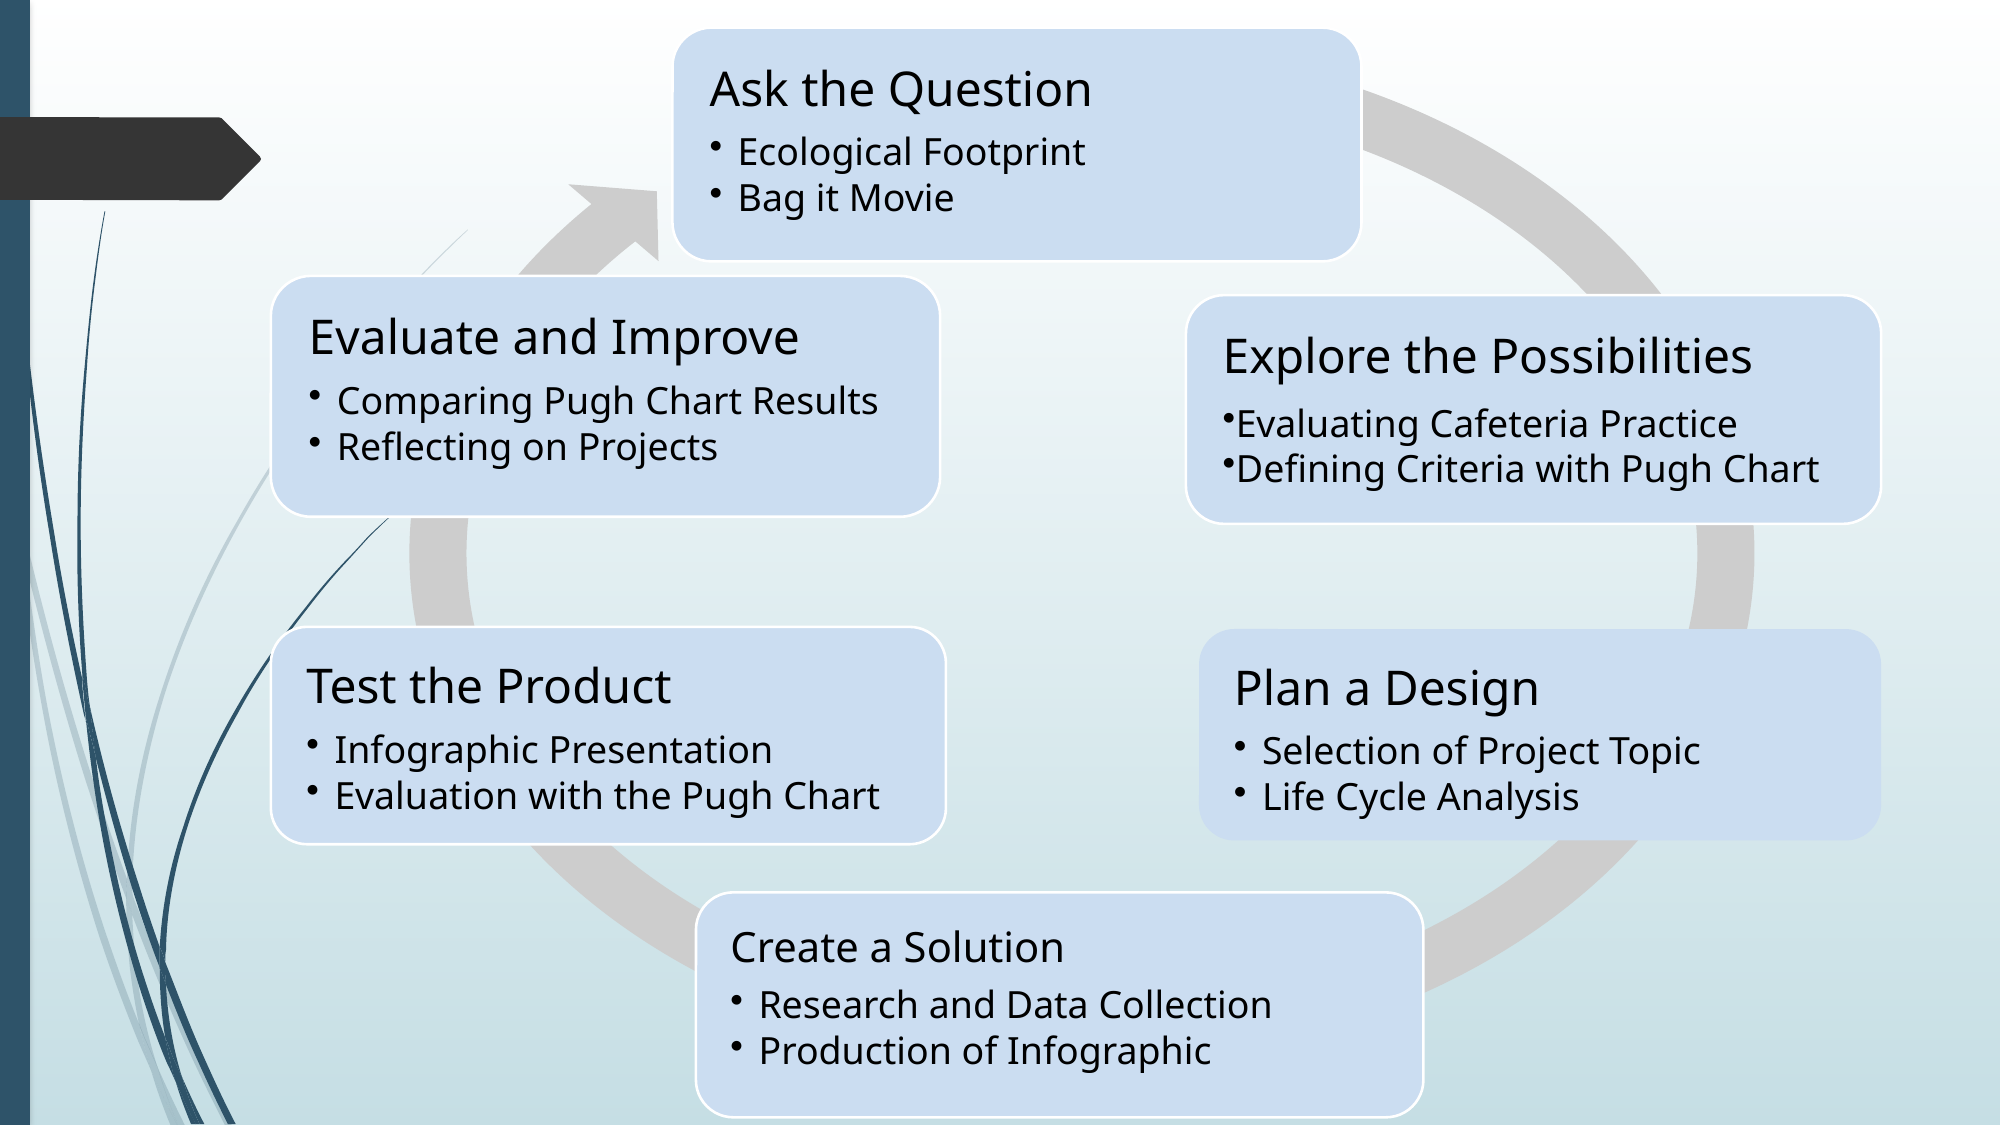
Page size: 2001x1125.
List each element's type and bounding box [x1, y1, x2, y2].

list [270, 37, 1882, 1125]
